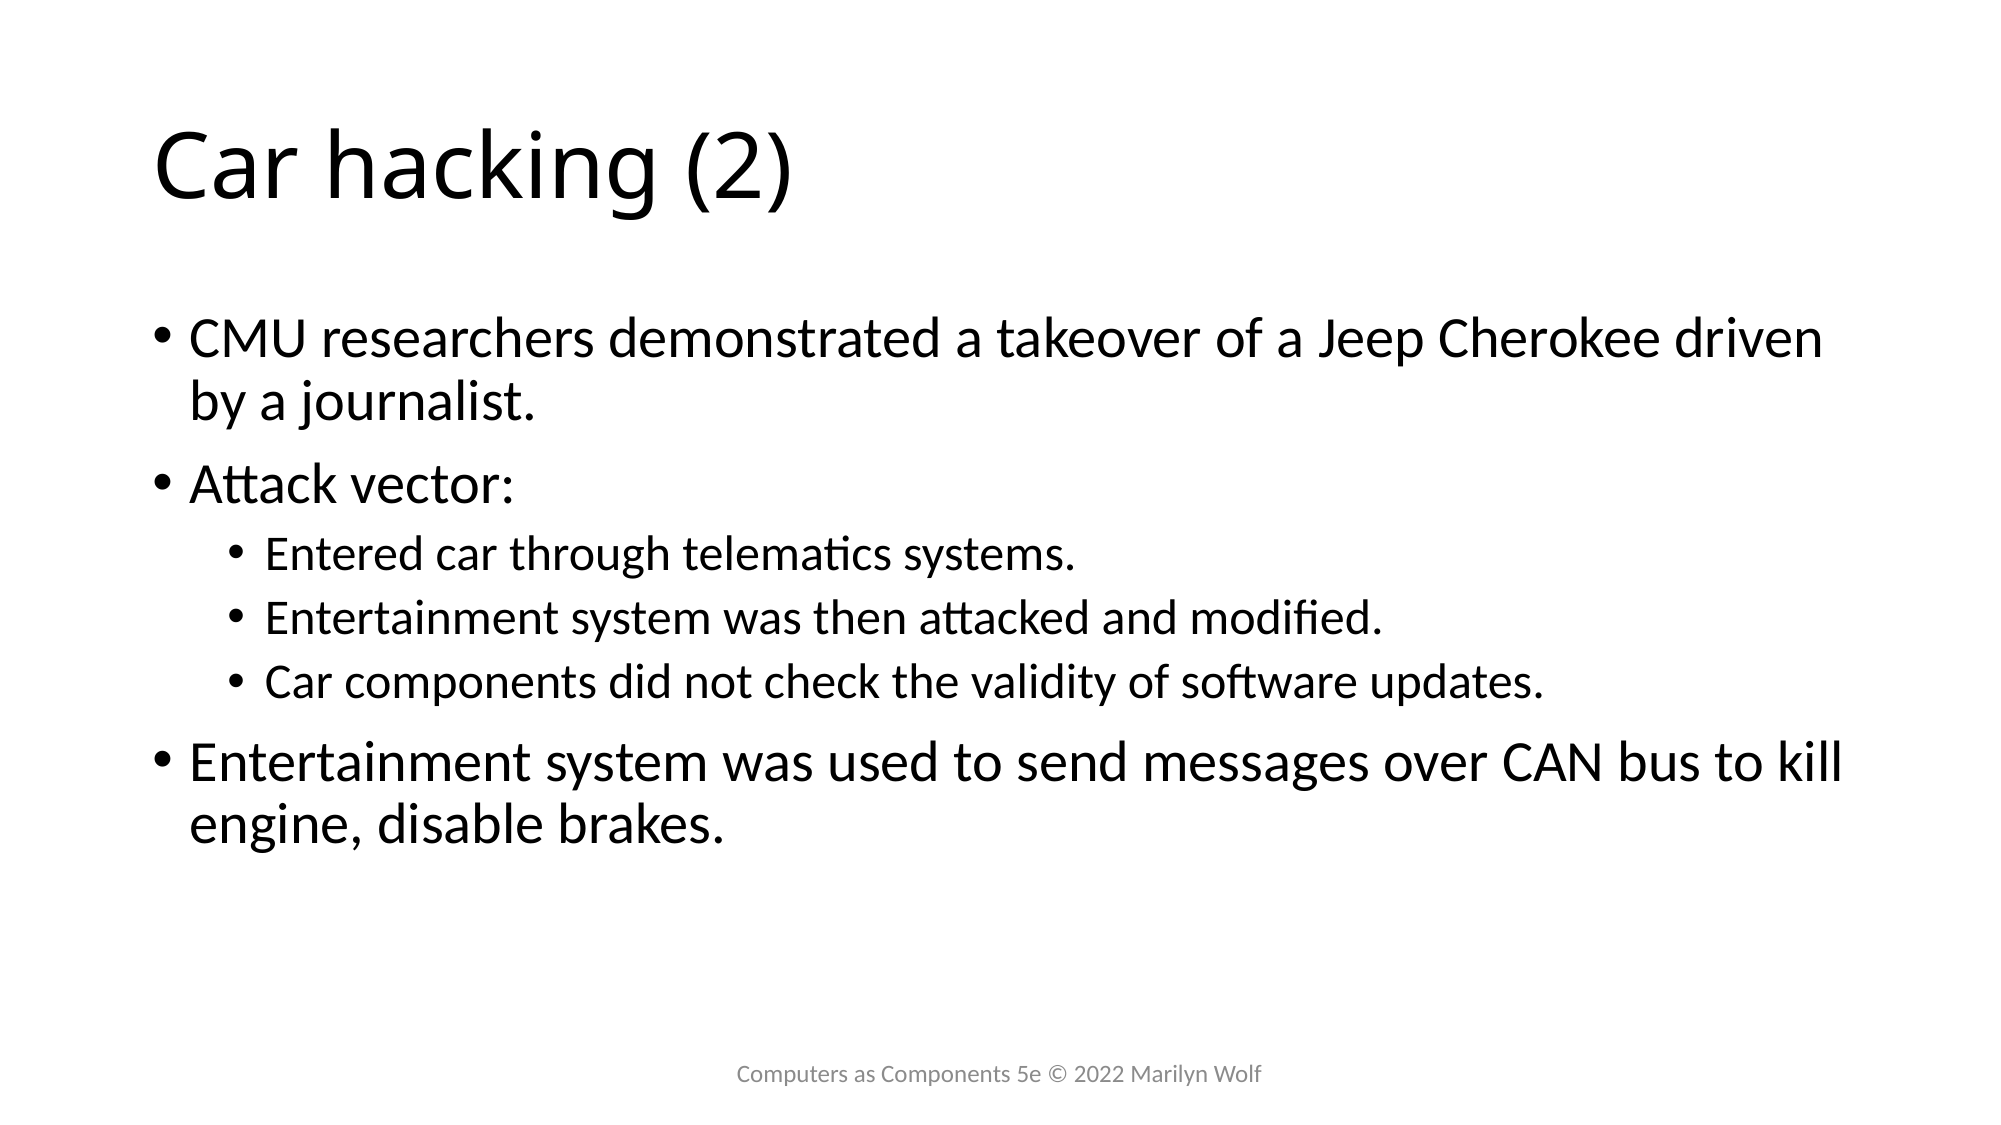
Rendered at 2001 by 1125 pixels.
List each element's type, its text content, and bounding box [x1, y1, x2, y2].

list CMU researchers demonstrated a takeover of a Jeep Cherokee driven by a journalist. Attack vector: Entered car through telematics systems. Entertainment system was then attacked and modified. Car components did not check the validity of software updates. Entertainment system was used to send messages over CAN bus to kill engine, disable brakes. [137, 299, 1863, 1014]
footer Computers as Components 5e © 2022 Marilyn Wolf [662, 1042, 1338, 1103]
title Car hacking (2) [137, 59, 1863, 278]
